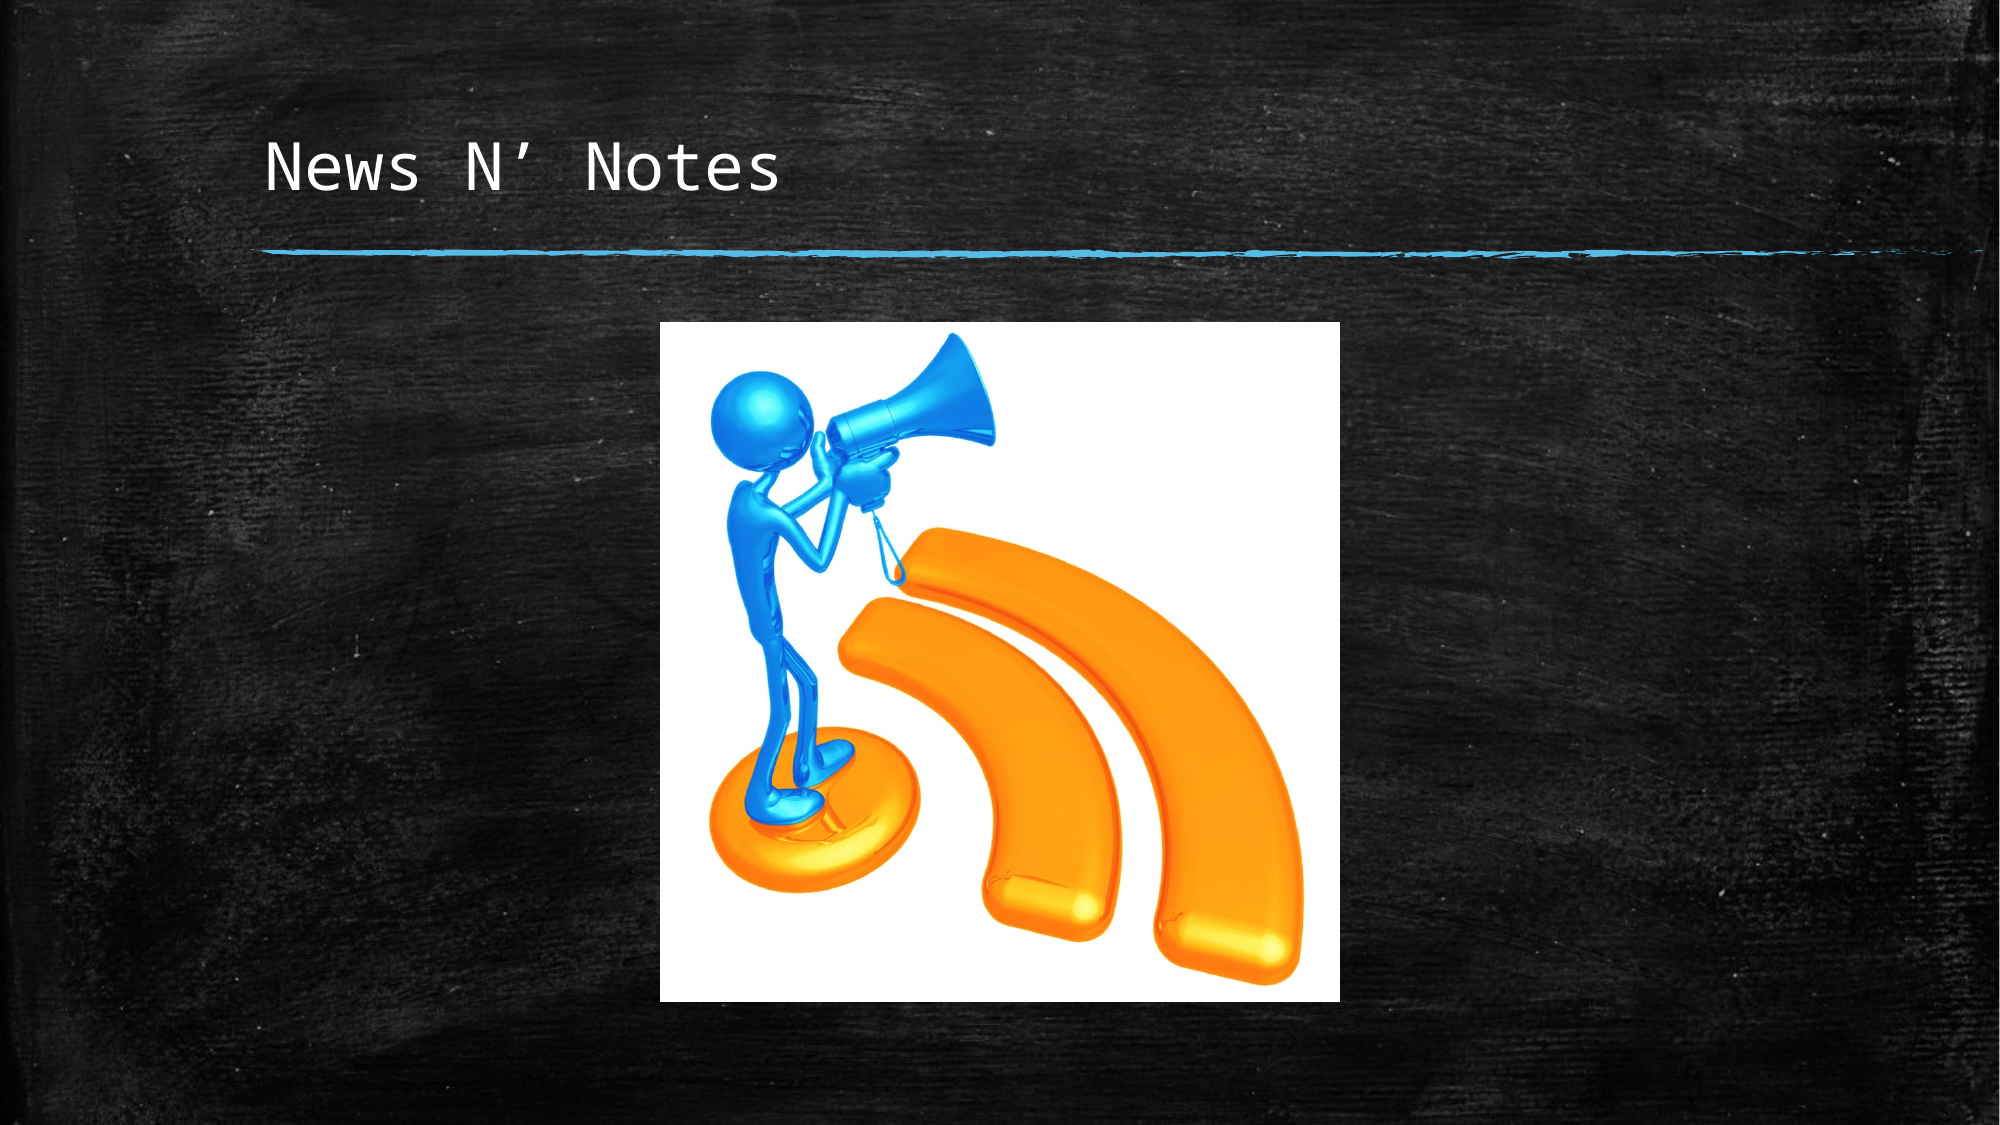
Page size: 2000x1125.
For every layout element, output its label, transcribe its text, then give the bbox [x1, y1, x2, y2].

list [660, 322, 1340, 1003]
title News N’ Notes [249, 45, 1750, 213]
